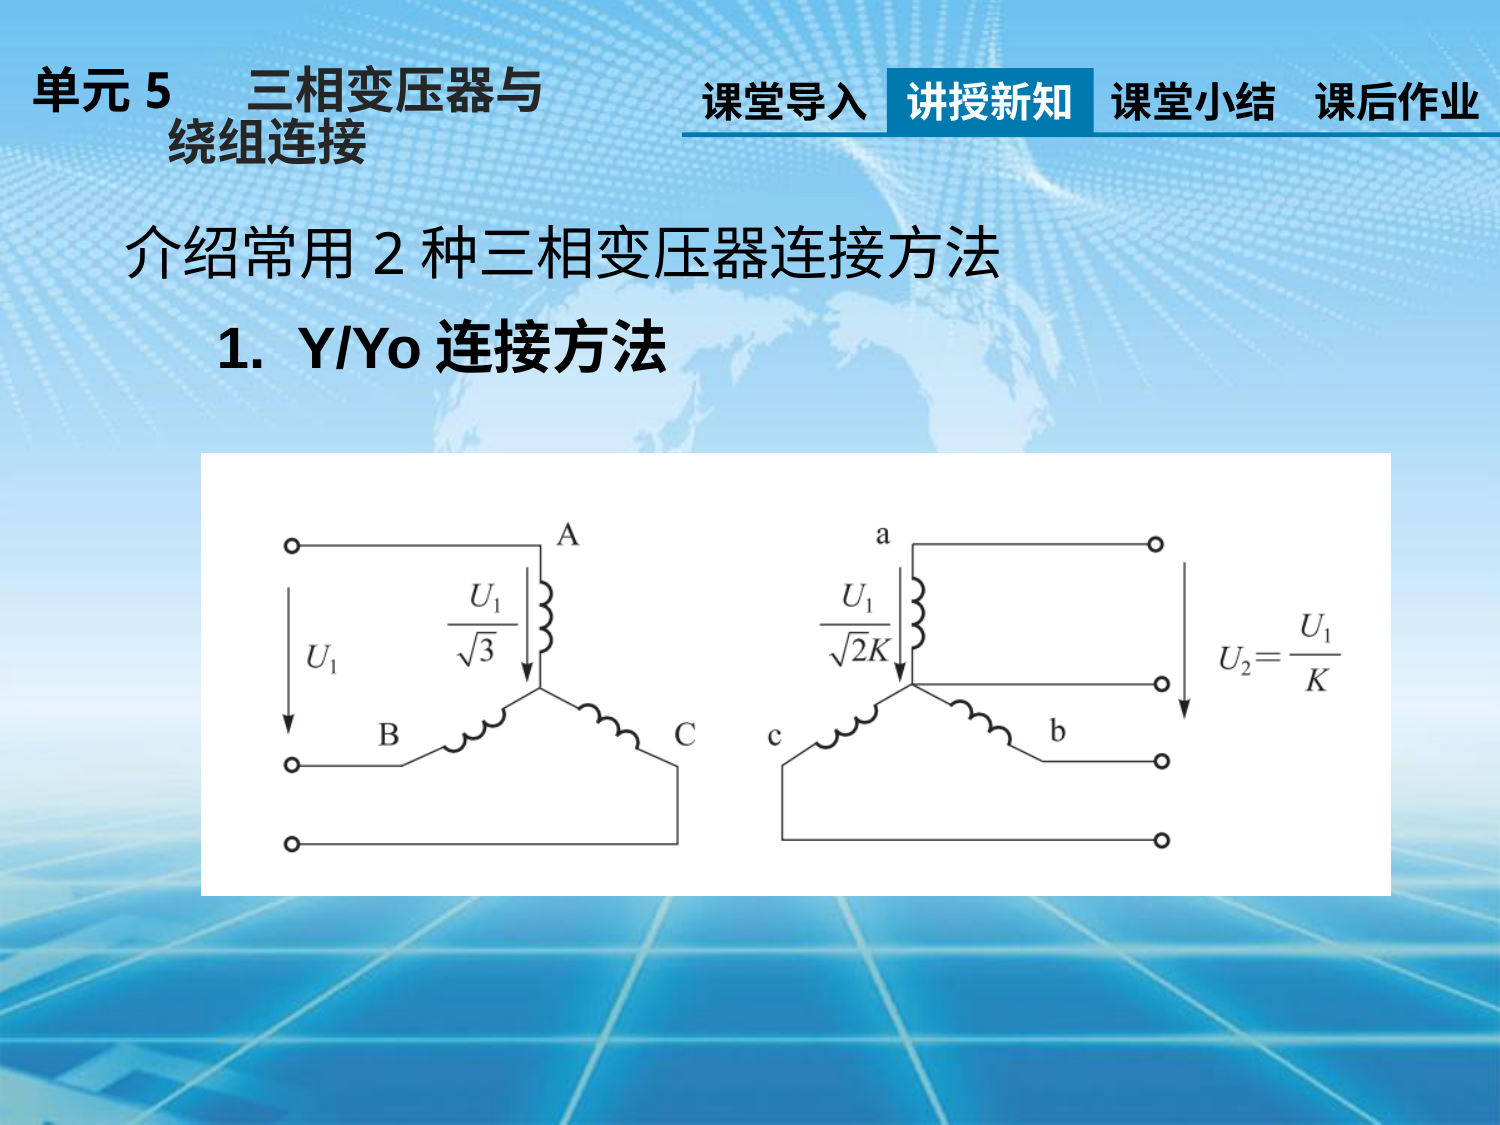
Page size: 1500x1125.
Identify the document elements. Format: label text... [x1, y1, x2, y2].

text_box 1. Y/Yo连接方法 [201, 303, 956, 388]
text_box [16, 59, 1500, 180]
picture [0, 0, 1500, 1125]
text_box 介绍常用2种三相变压器连接方法 [109, 208, 1339, 398]
